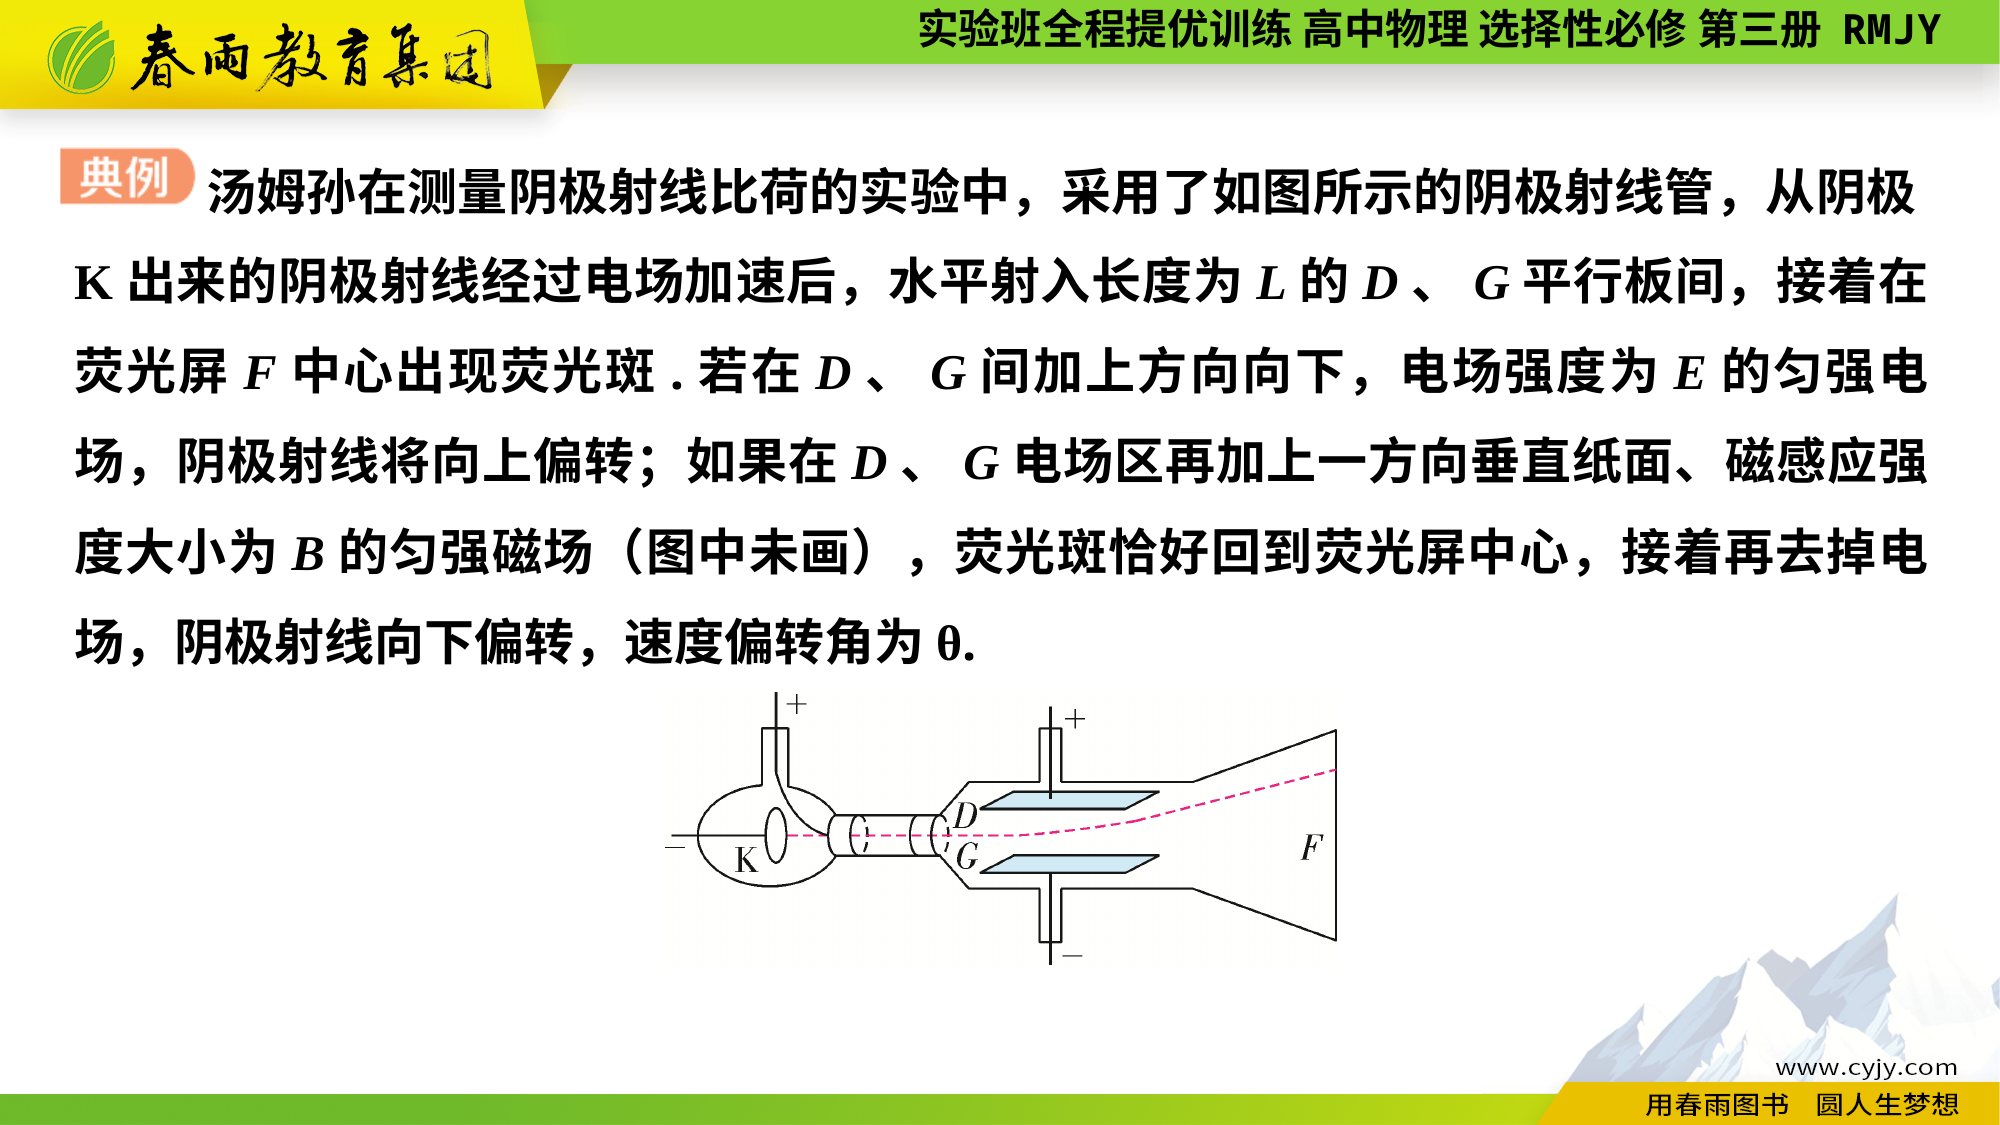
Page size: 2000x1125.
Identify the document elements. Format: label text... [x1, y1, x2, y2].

list 汤姆孙在测量阴极射线比荷的实验中，采用了如图所示的阴极射线管，从阴极K出来的阴极射线经过电场加速后，水平射入长度为L的D、G平行板间，接着在荧光屏F中心出现荧光斑.若在D、G间加上方向向下，电场强度为E的匀强电场，阴极射线将向上偏转；如果在D、G电场区再加上一方向垂直纸面、磁感应强度大小为B的匀强磁场（图中未画），荧光斑恰好回到荧光屏中心，接着再去掉电场，阴极射线向下偏转，速度偏转角为θ. [59, 122, 1944, 672]
picture [0, 0, 2000, 1125]
